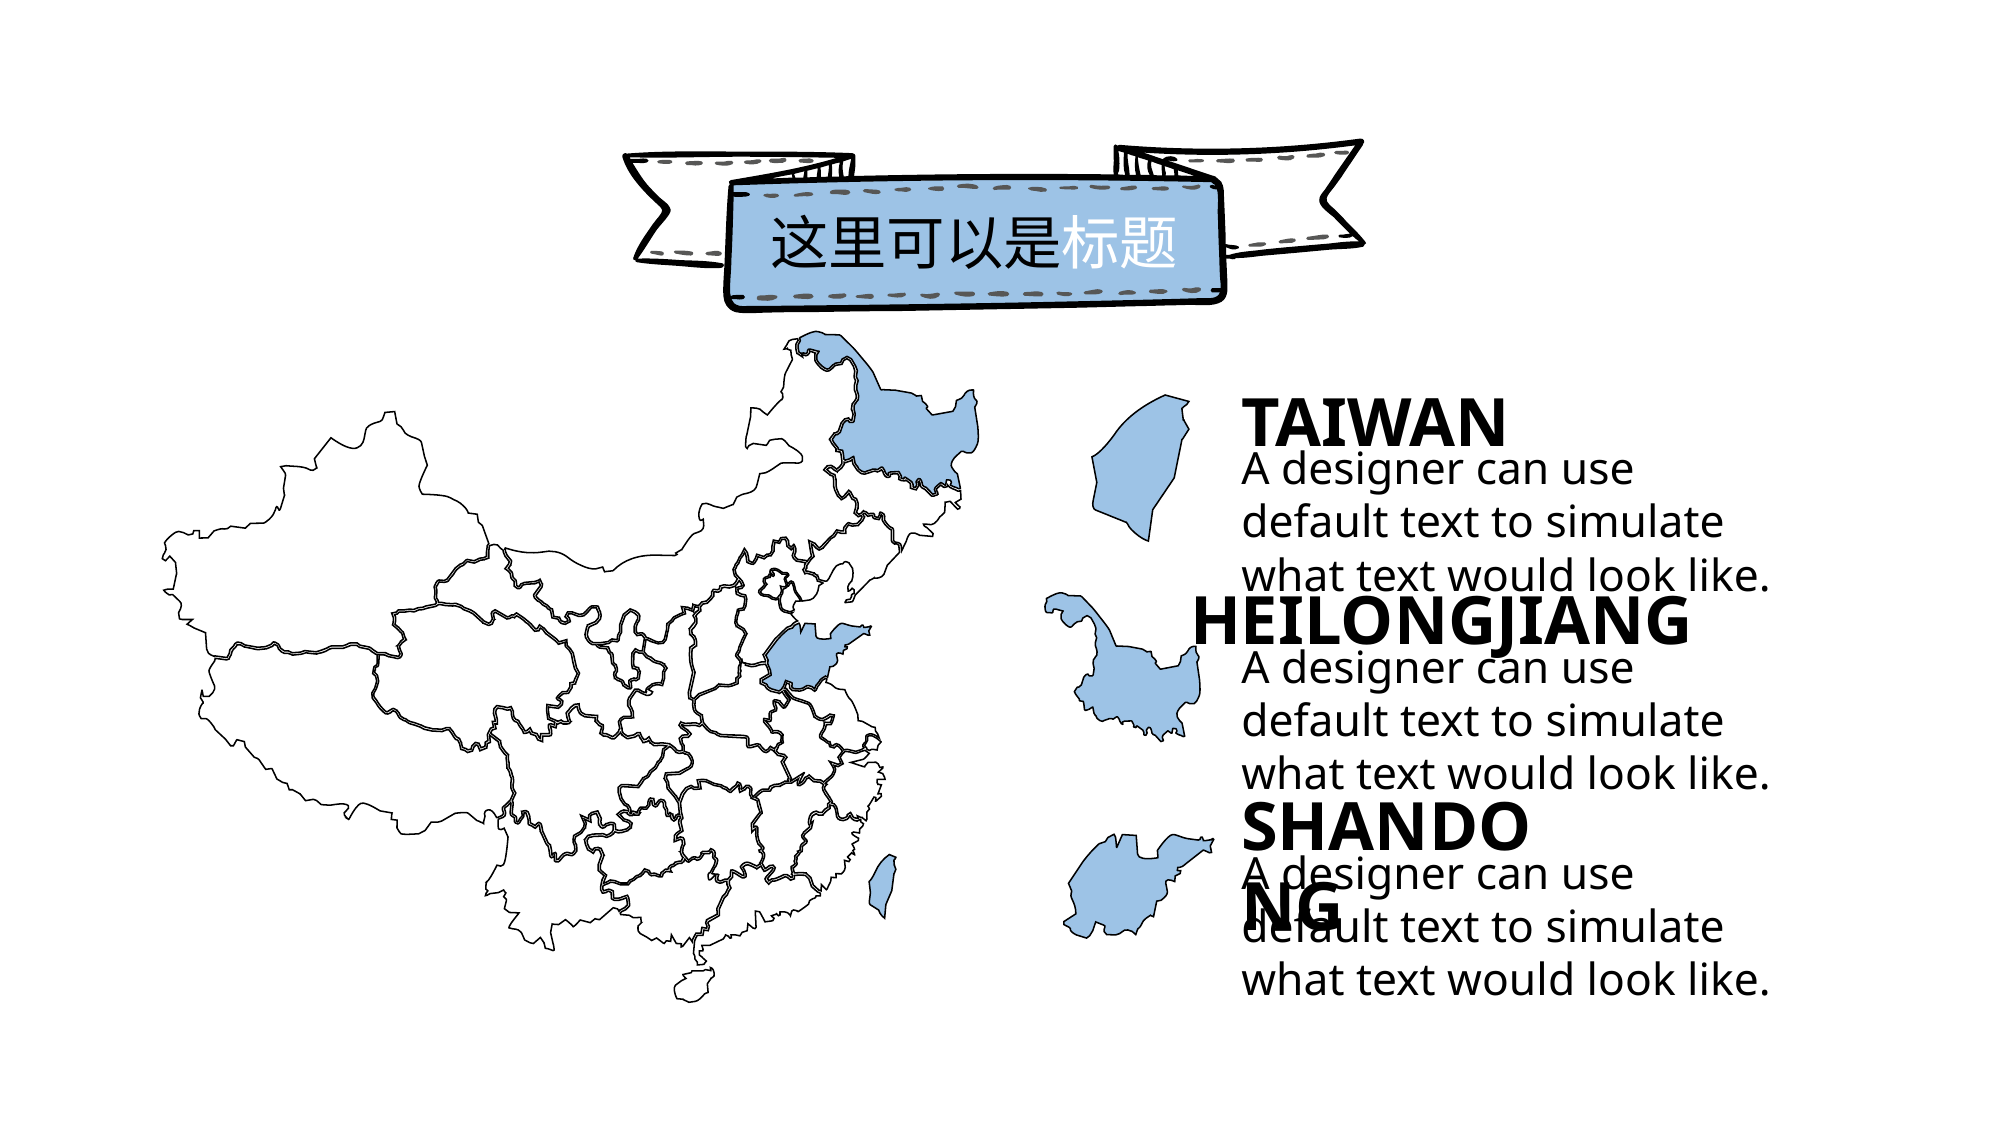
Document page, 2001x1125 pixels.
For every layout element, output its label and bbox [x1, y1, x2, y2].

text_box [1063, 834, 1214, 939]
text_box [1226, 776, 1789, 1014]
text_box [1091, 395, 1189, 542]
text_box [1226, 372, 1789, 570]
text_box [1226, 570, 1789, 776]
text_box [162, 330, 979, 1003]
text_box [1044, 592, 1201, 742]
text_box [621, 138, 1367, 315]
